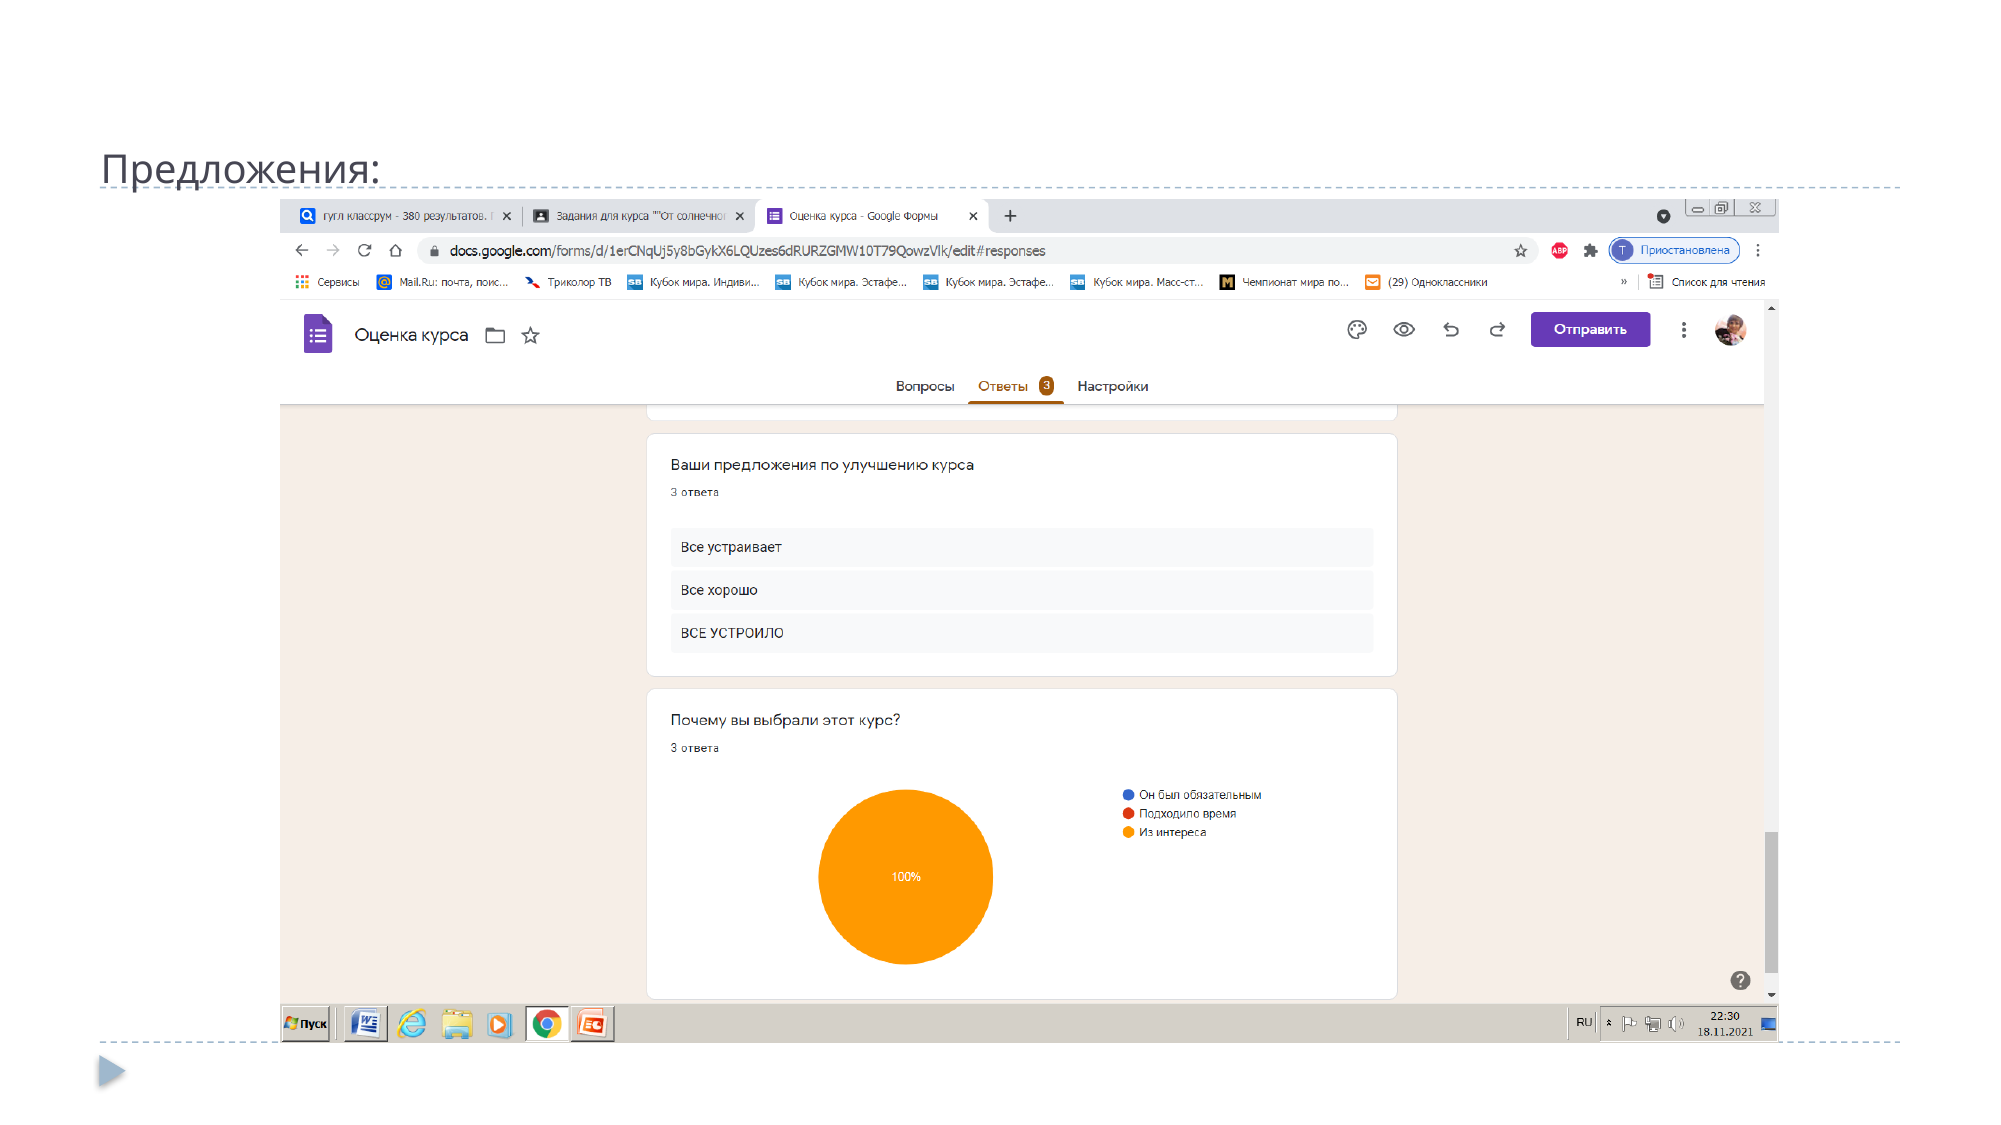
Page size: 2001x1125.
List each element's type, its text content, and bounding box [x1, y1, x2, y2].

title Предложения: [85, 23, 1900, 200]
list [279, 199, 1779, 1044]
